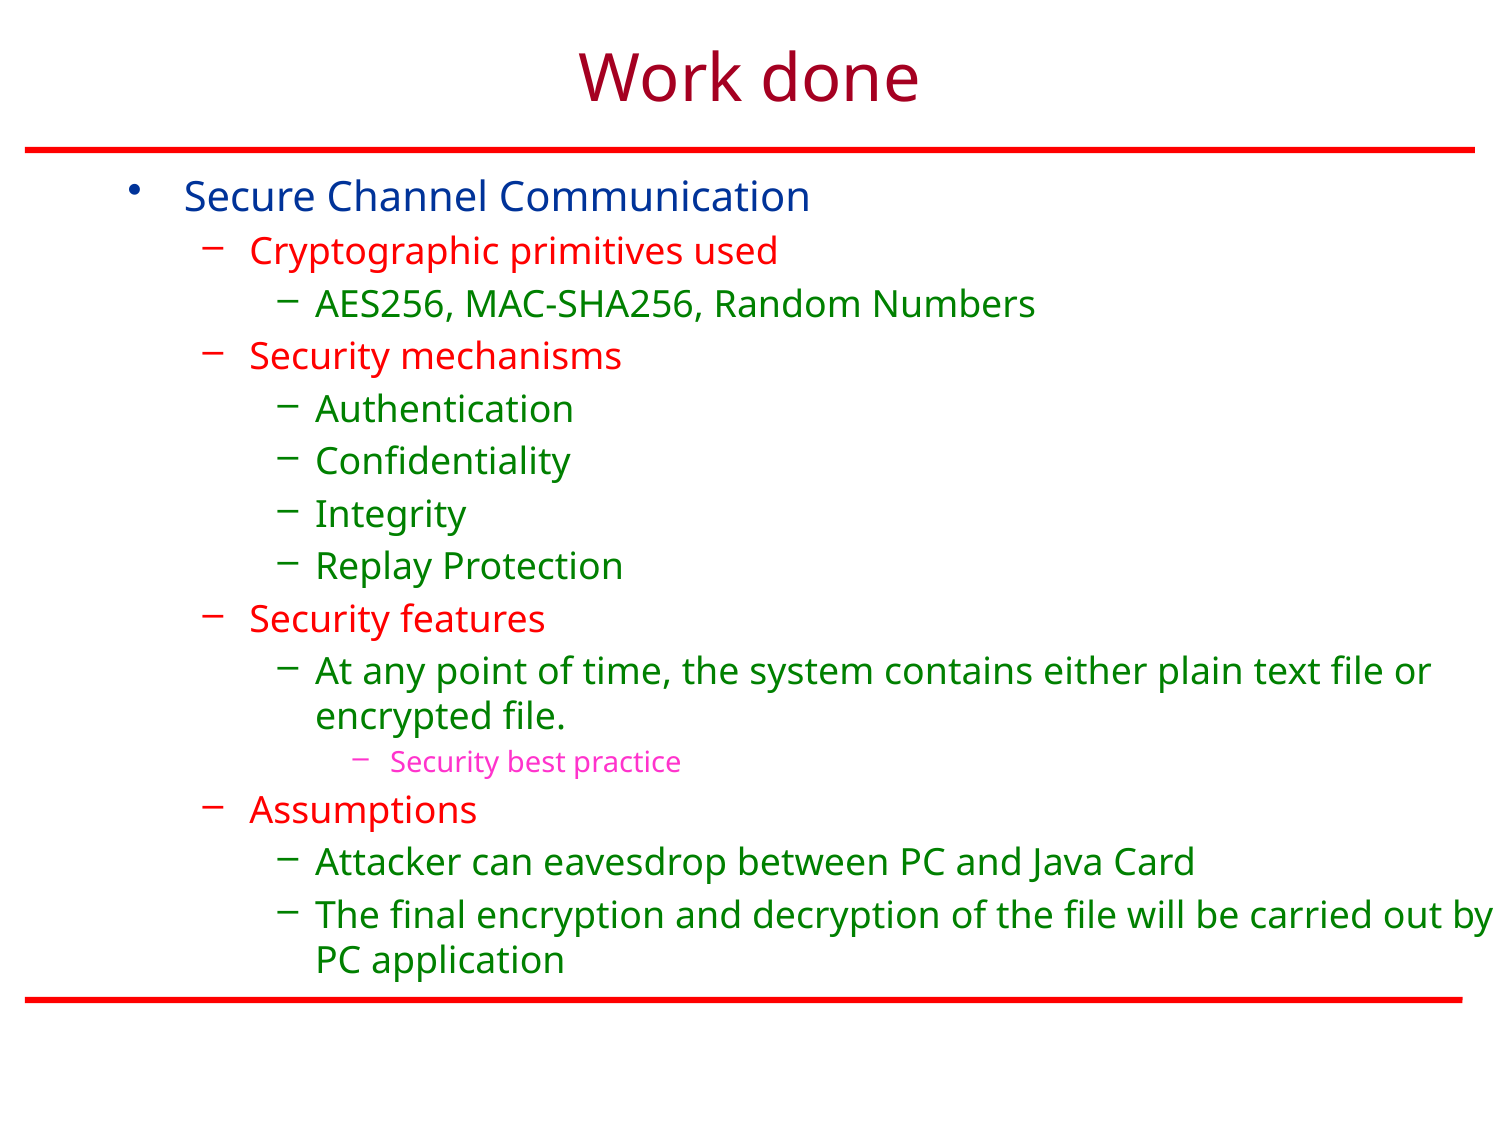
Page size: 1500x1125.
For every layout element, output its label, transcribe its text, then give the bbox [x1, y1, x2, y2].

title Work done [112, 24, 1388, 126]
list Secure Channel Communication Cryptographic primitives used AES256, MAC-SHA256, Random Numbers Security mechanisms Authentication Confidentiality Integrity Replay Protection Security features At any point of time, the system contains either plain text file or encrypted file. Security best practice Assumptions Attacker can eavesdrop between PC and Java Card The final encryption and decryption of the file will be carried out by PC application [112, 162, 1500, 1001]
